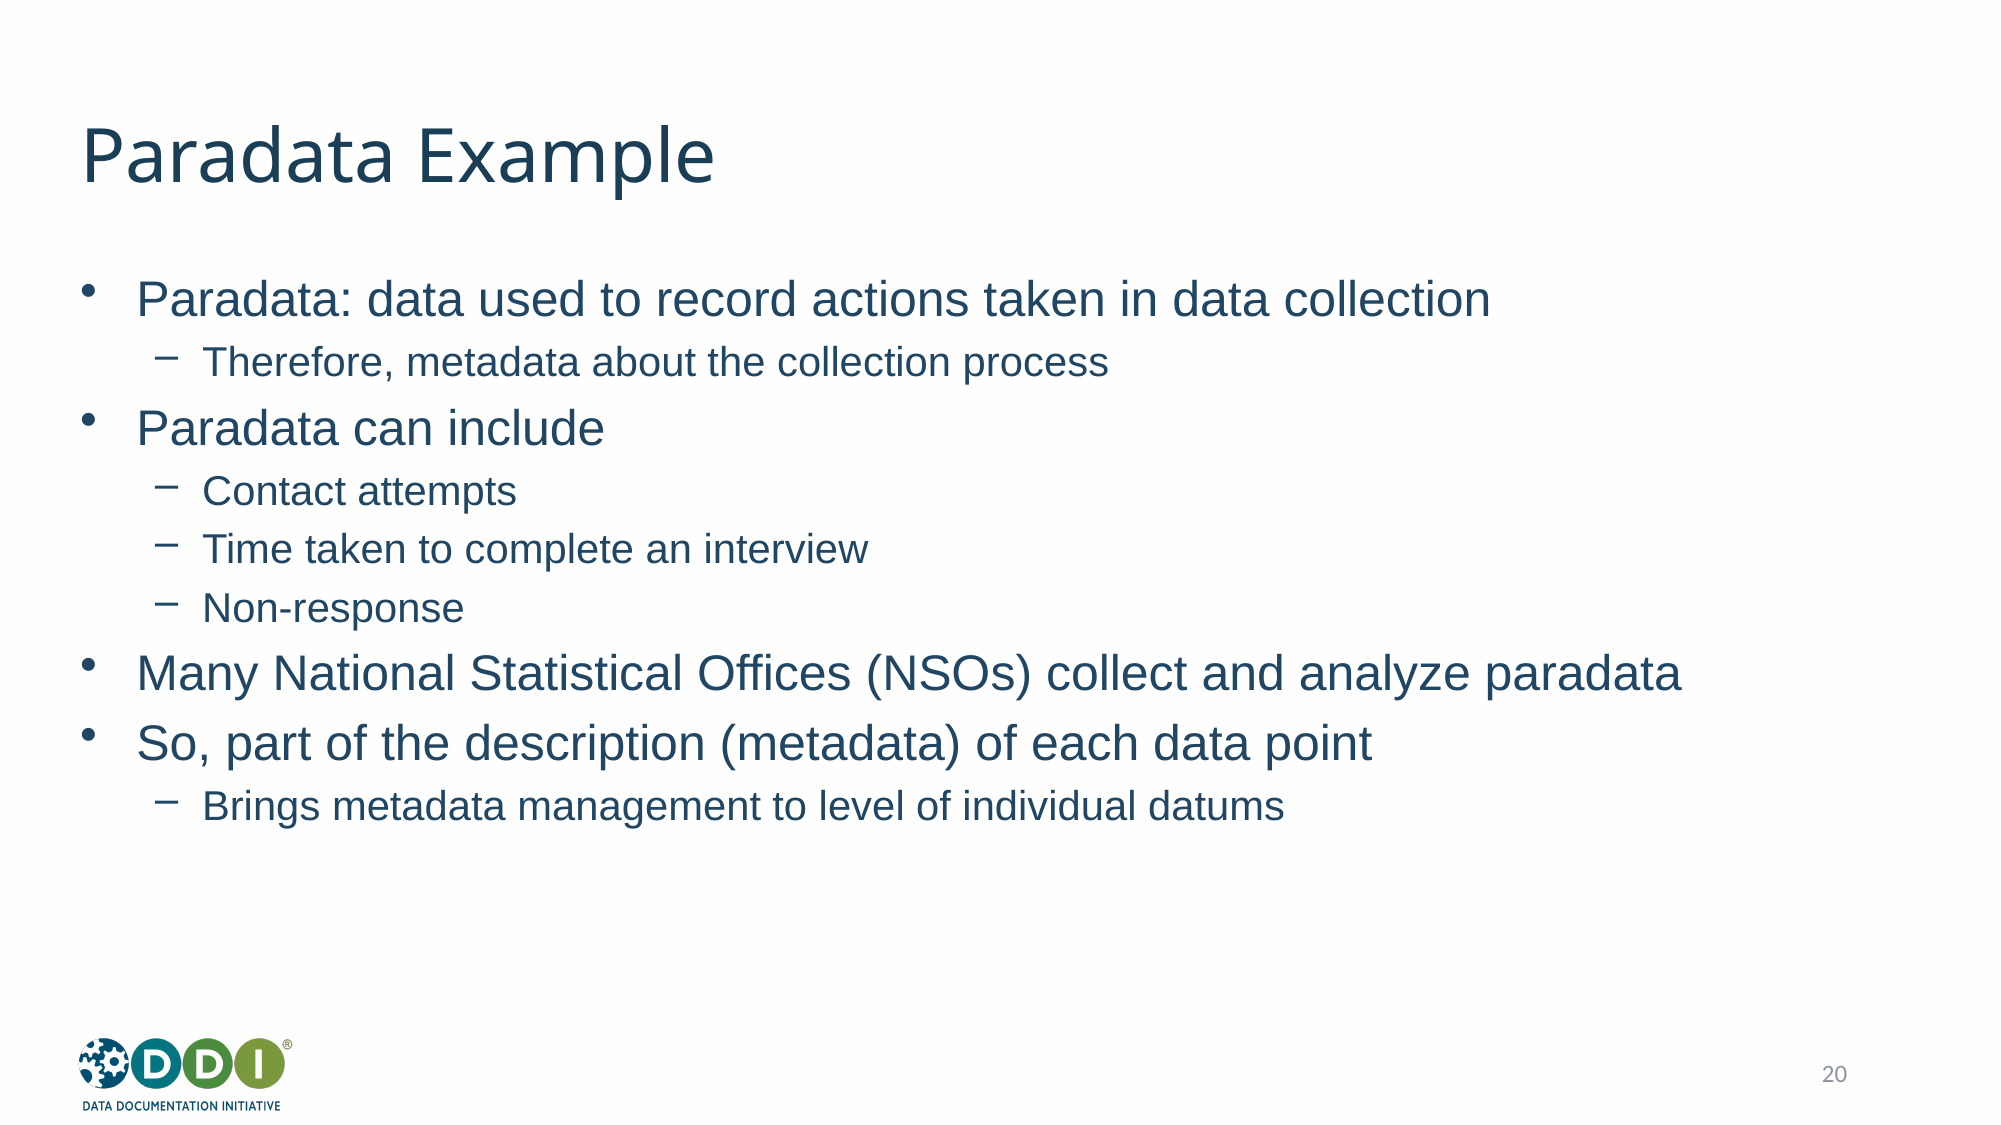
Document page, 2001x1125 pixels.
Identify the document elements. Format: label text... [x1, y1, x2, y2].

slide_number 20 [1412, 1042, 1863, 1103]
list Paradata: data used to record actions taken in data collection Therefore, metadata about the collection process Paradata can include Contact attempts Time taken to complete an interview Non-response Many National Statistical Offices (NSOs) collect and analyze paradata So, part of the description (metadata) of each data point Brings metadata management to level of individual datums [65, 259, 1916, 1019]
picture [65, 1032, 305, 1115]
title Paradata Example [65, 59, 1916, 247]
